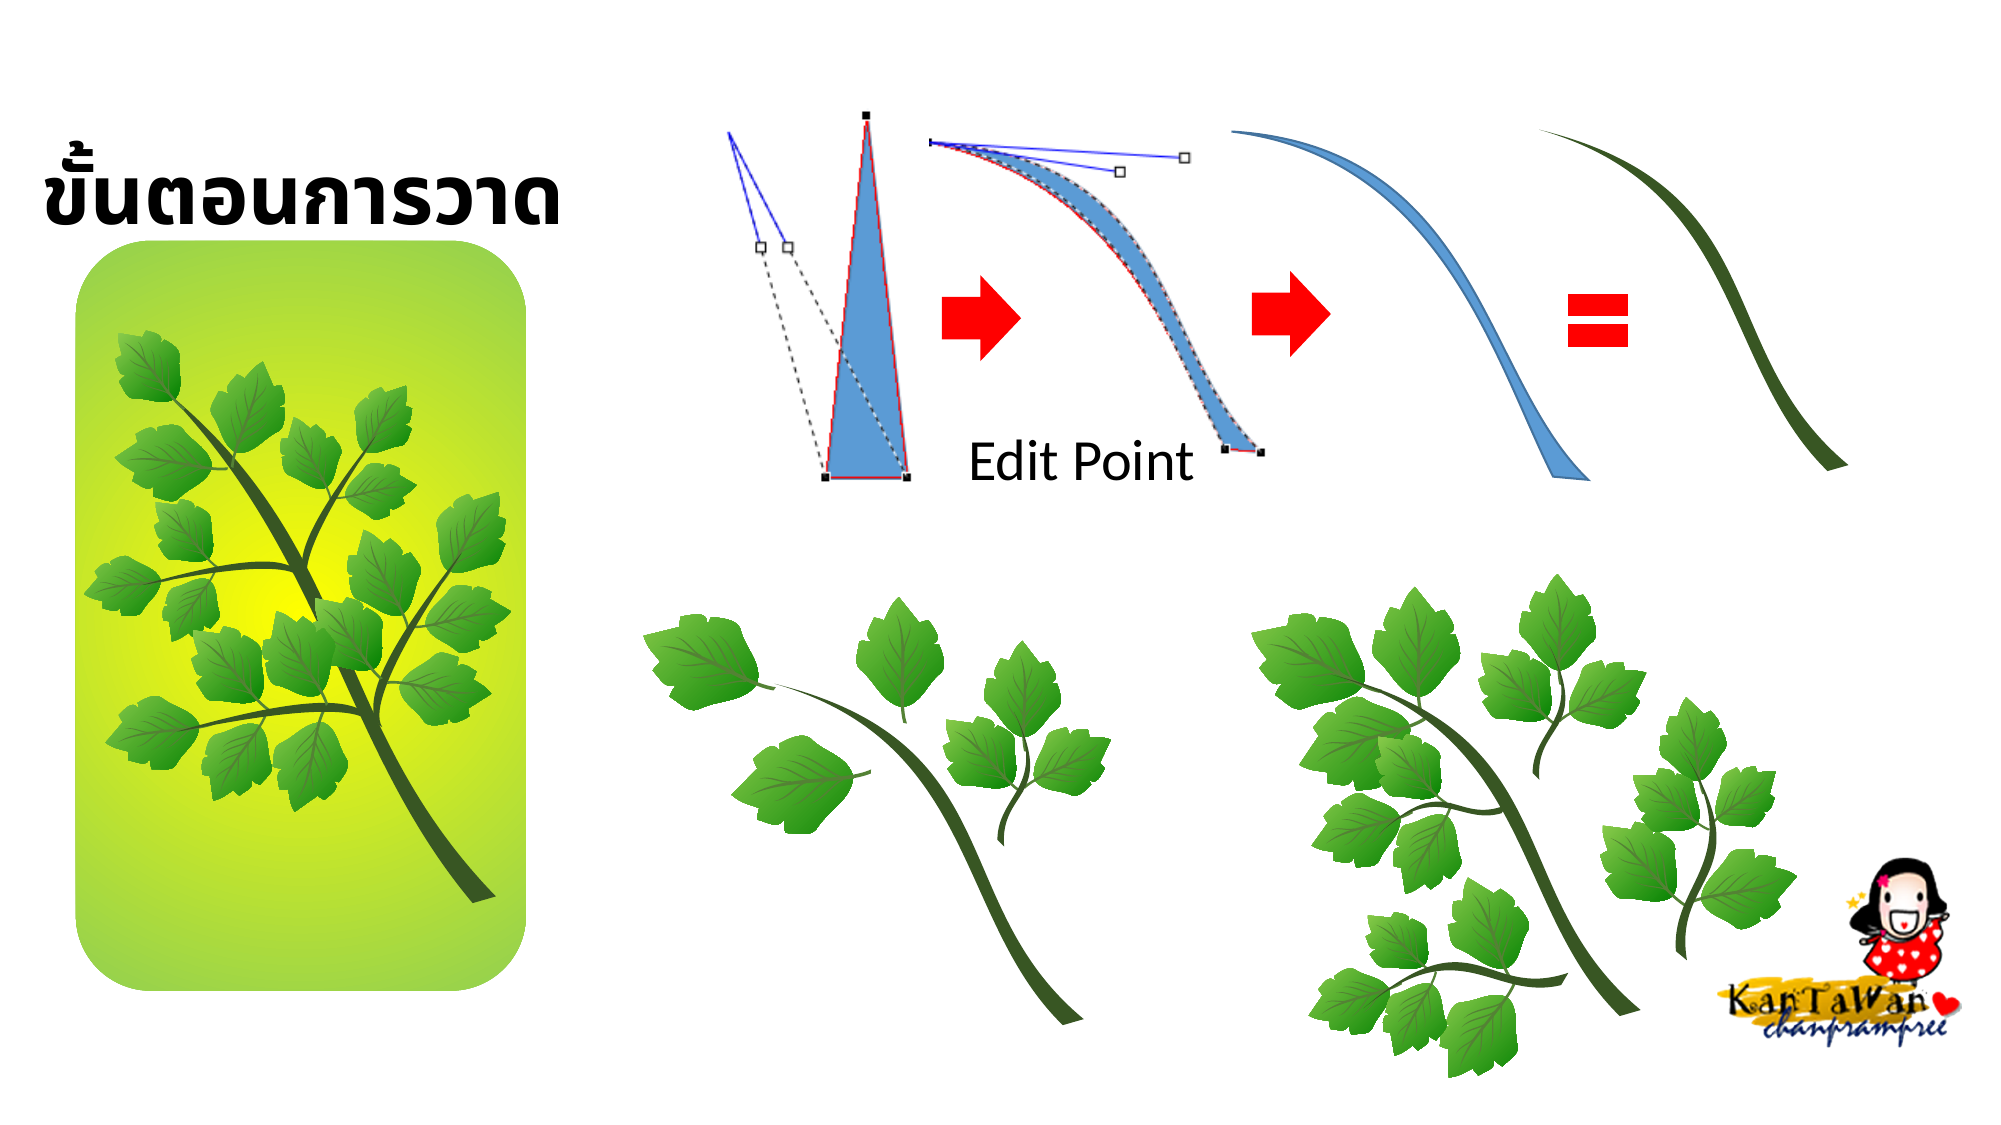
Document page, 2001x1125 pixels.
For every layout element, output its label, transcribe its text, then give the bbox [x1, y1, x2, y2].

text_box [1568, 294, 1628, 316]
text_box [1568, 324, 1628, 347]
picture [1706, 834, 1970, 1048]
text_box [1336, 900, 1545, 1094]
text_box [857, 610, 944, 721]
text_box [1327, 753, 1479, 897]
picture [718, 104, 1287, 491]
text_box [1471, 596, 1630, 746]
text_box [665, 604, 763, 729]
text_box [1287, 270, 1331, 358]
text_box [74, 249, 527, 992]
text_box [1258, 599, 1589, 1047]
text_box [940, 813, 1086, 1027]
text_box [774, 682, 936, 806]
text_box [1538, 128, 1851, 473]
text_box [1579, 733, 1788, 927]
text_box [1287, 138, 1592, 482]
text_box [758, 722, 856, 847]
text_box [103, 328, 547, 933]
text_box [936, 663, 1095, 813]
text_box ขั้นตอนการวาด [26, 133, 580, 249]
text_box Edit Point [953, 464, 1210, 500]
